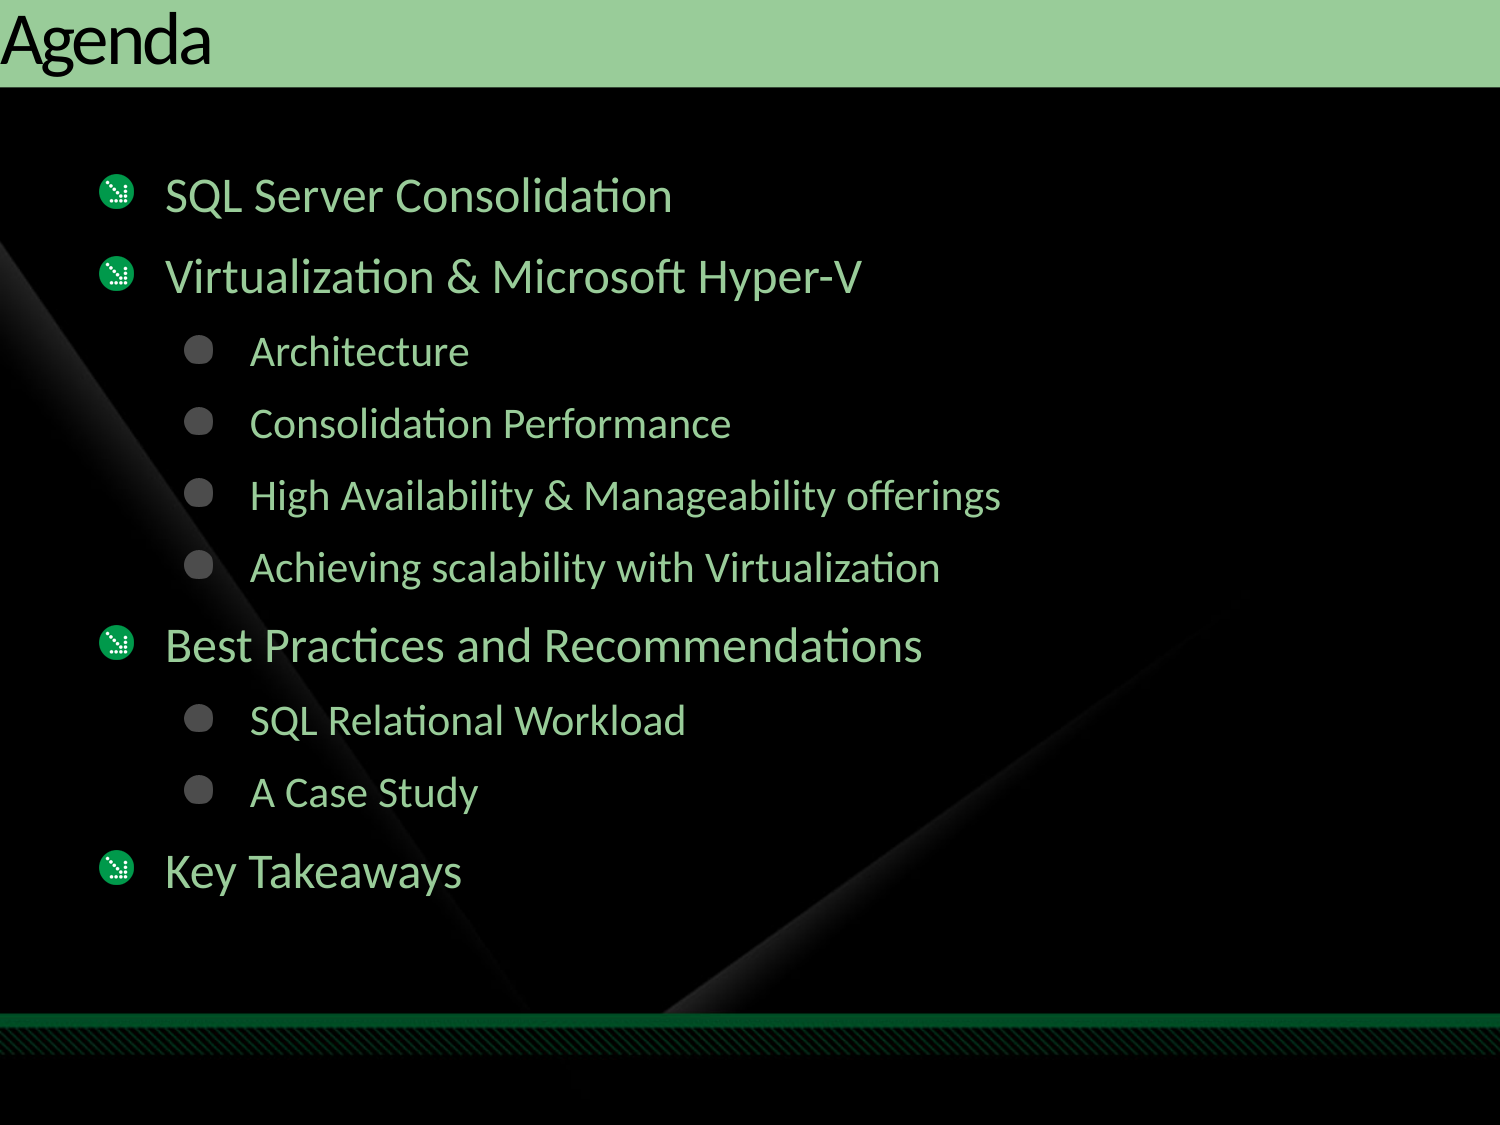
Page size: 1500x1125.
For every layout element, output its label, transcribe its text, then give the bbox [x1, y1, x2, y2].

title Agenda [0, 0, 1500, 88]
list SQL Server Consolidation Virtualization & Microsoft Hyper-V Architecture Consolidation Performance High Availability & Manageability offerings Achieving scalability with Virtualization Best Practices and Recommendations SQL Relational Workload A Case Study Key Takeaways [99, 149, 1400, 1025]
picture [0, 88, 1500, 1125]
